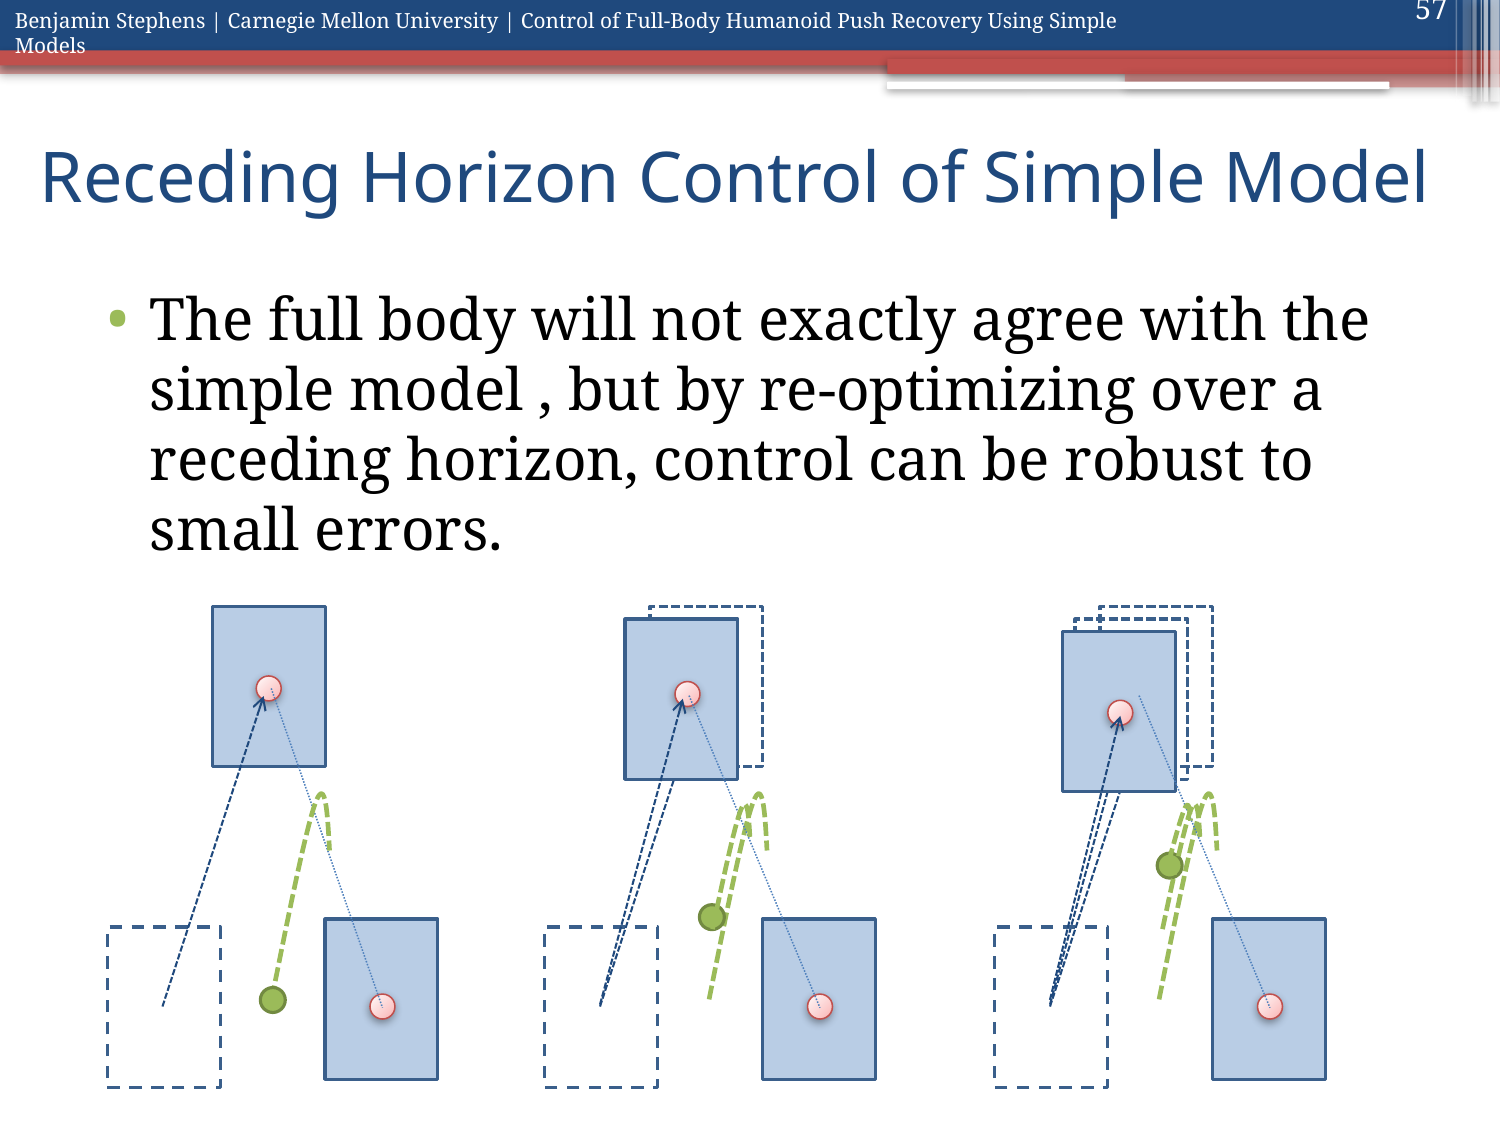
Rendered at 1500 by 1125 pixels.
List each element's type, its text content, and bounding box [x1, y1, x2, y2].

title Receding Horizon Control of Simple Model [24, 87, 1475, 263]
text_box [544, 606, 876, 1088]
list The full body will not exactly agree with the simple model , but by re-optimizing over a receding horizon, control can be robust to small errors. [75, 275, 1425, 1079]
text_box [994, 606, 1326, 1088]
slide_number 57 [1374, 0, 1463, 38]
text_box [106, 606, 439, 1088]
